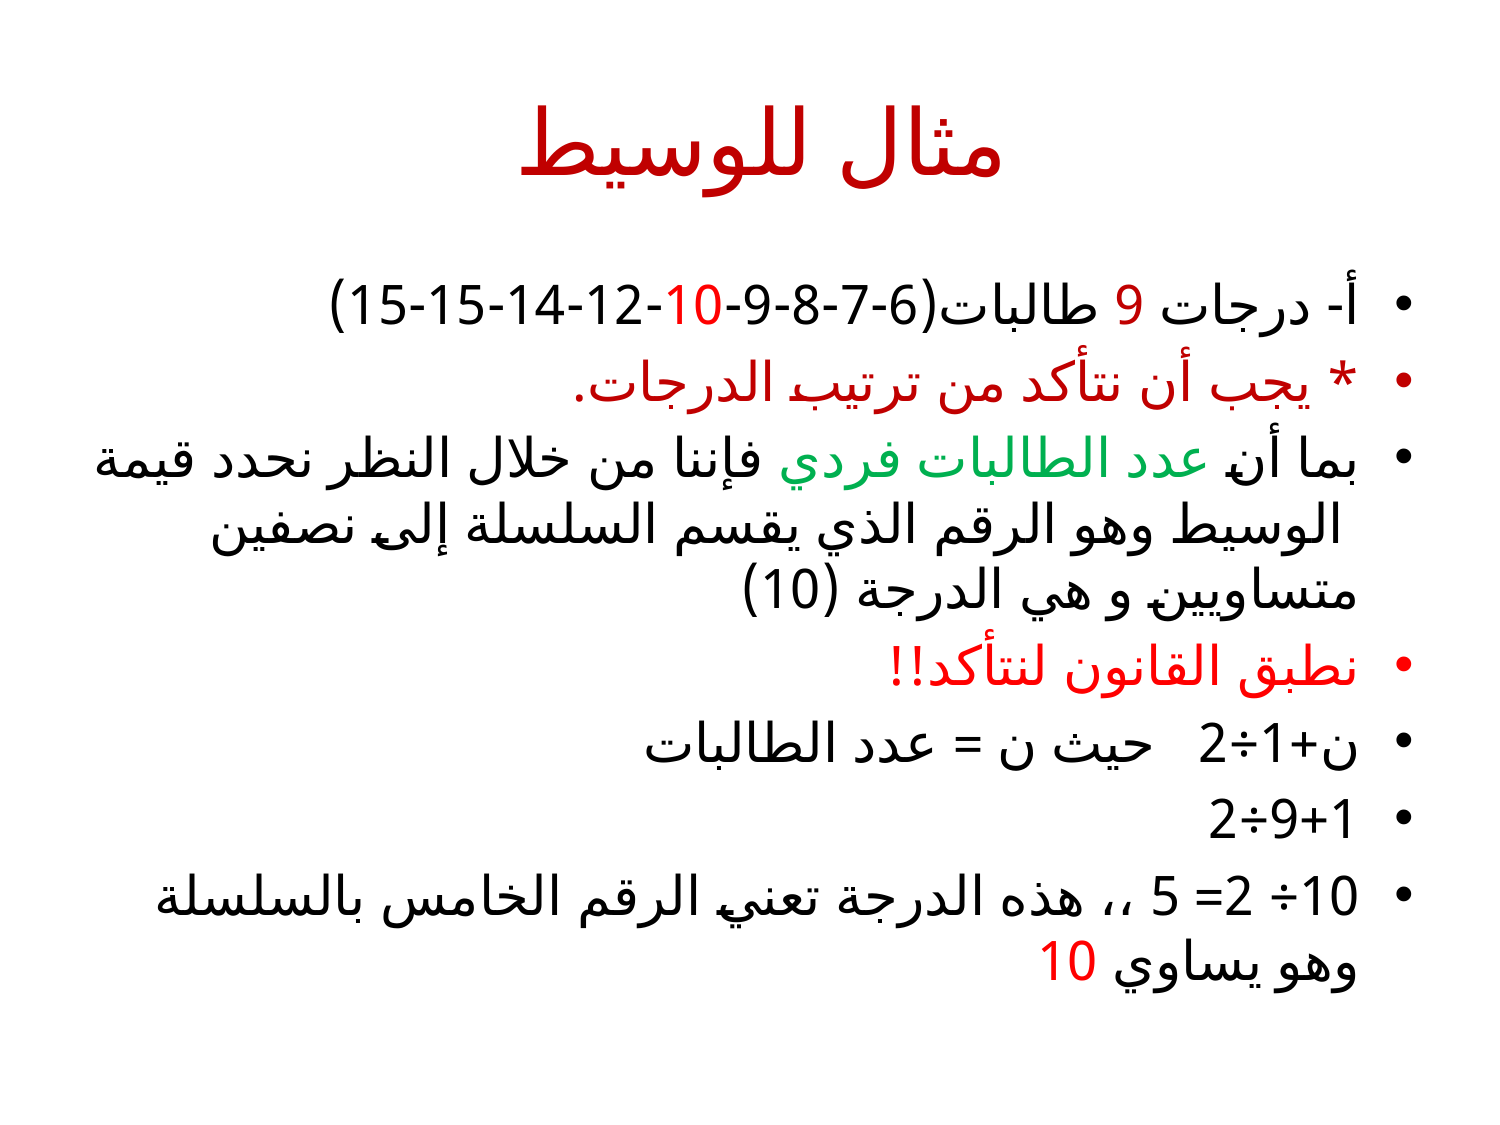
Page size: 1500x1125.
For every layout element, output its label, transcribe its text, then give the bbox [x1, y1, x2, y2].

list أ- درجات 9 طالبات(6-7-8-9-10-12-14-15-15) * يجب أن نتأكد من ترتيب الدرجات. بما أن عدد الطالبات فردي فإننا من خلال النظر نحدد قيمة الوسيط وهو الرقم الذي يقسم السلسلة إلى نصفين متساويين و هي الدرجة (10) نطبق القانون لنتأكد!! ن+1÷2 حيث ن = عدد الطالبات 9+1÷2 10÷ 2= 5 ،، هذه الدرجة تعني الرقم الخامس بالسلسلة وهو يساوي 10 [75, 262, 1425, 1005]
title مثال للوسيط [75, 45, 1425, 233]
